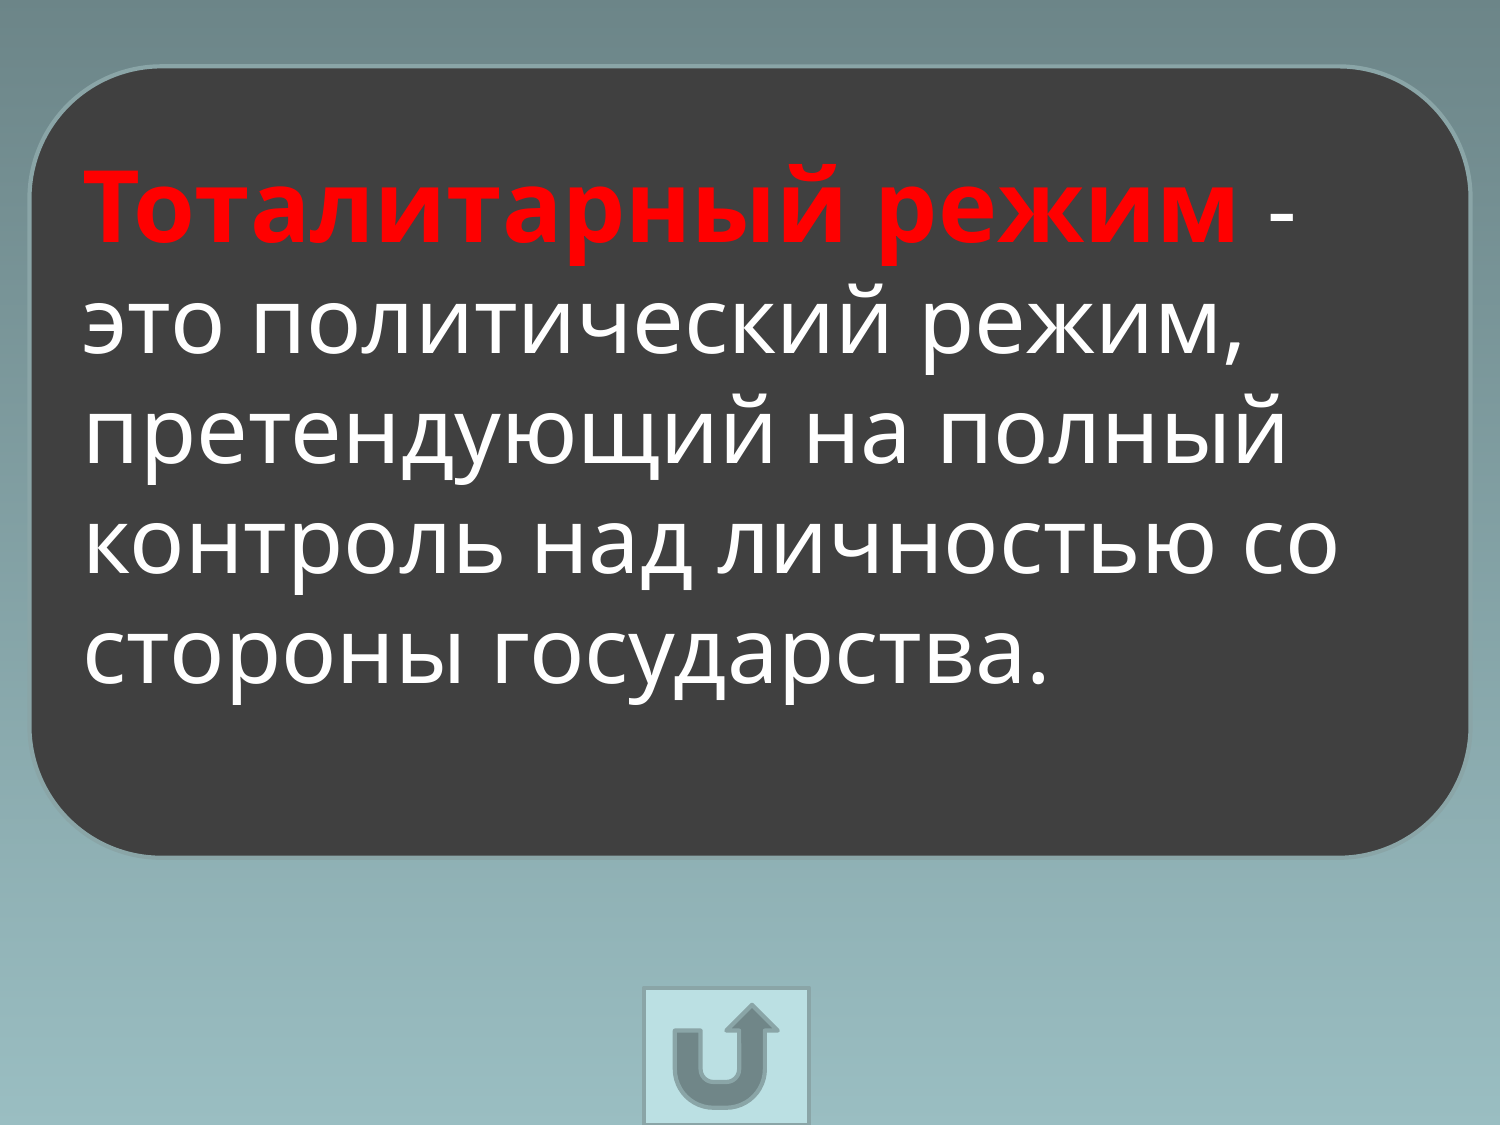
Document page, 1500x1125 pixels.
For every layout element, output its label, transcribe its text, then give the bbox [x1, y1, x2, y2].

text_box [642, 986, 811, 1125]
text_box Тоталитарный режим - это политический режим, претендующий на полный контроль над личностью со стороны государства. [27, 64, 1473, 860]
